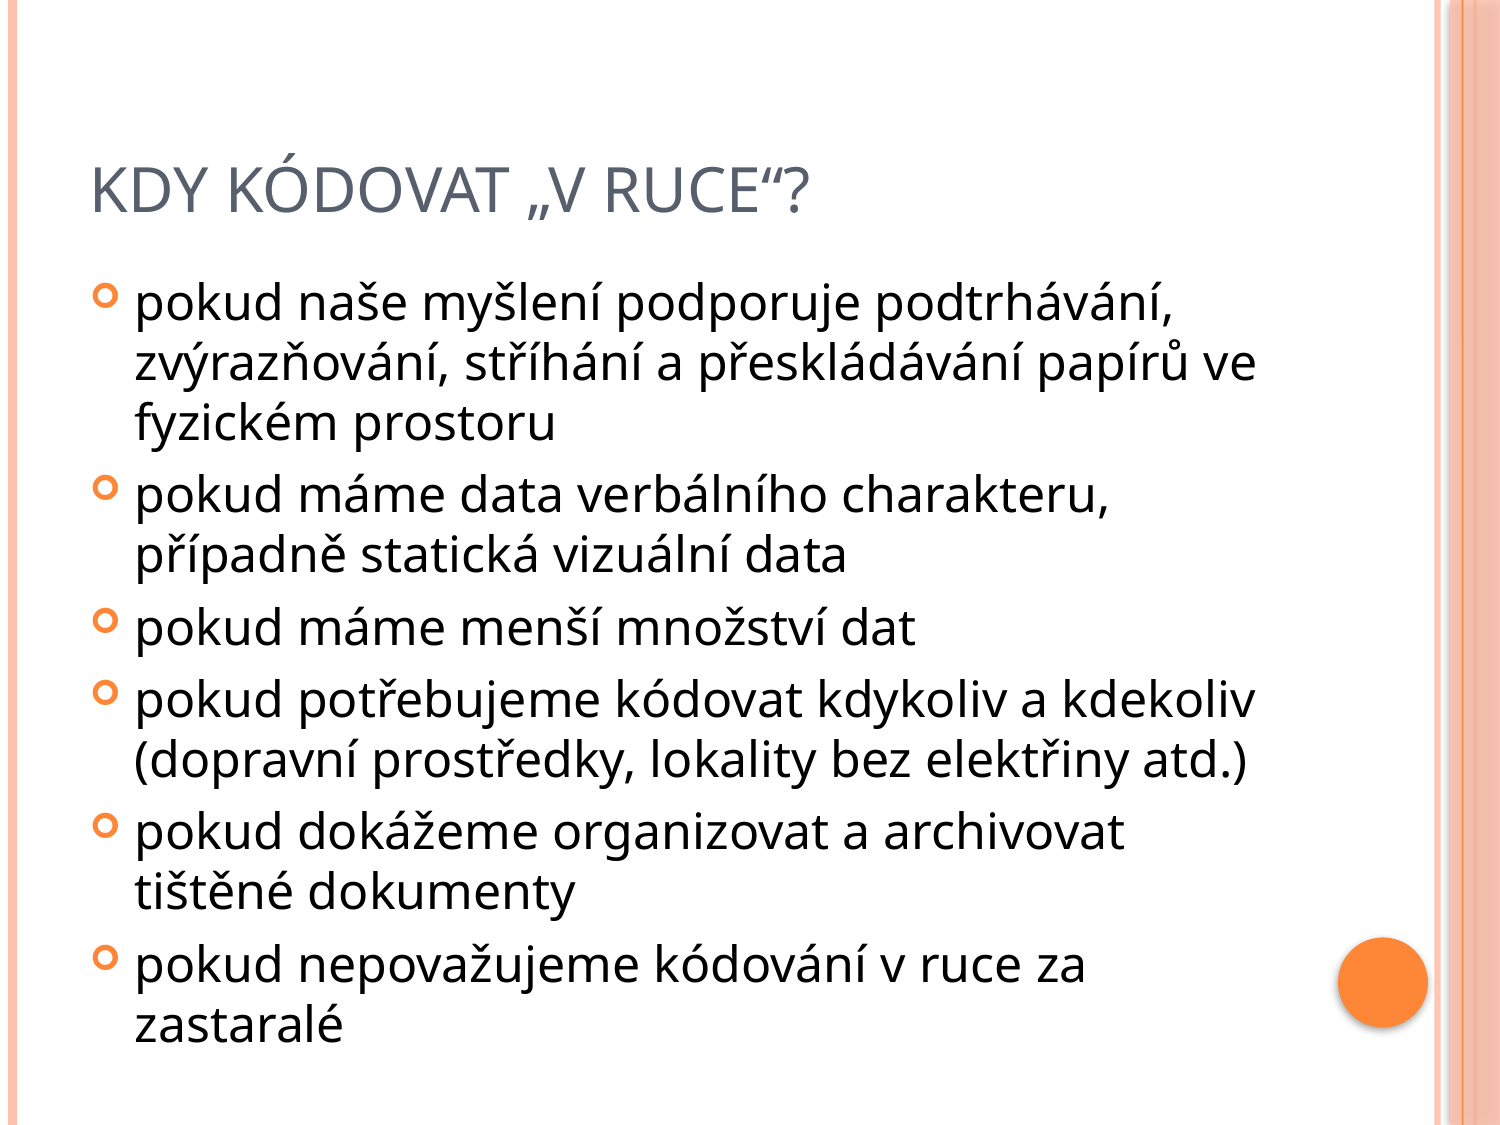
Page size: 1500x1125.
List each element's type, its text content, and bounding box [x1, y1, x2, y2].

list pokud naše myšlení podporuje podtrhávání, zvýrazňování, stříhání a přeskládávání papírů ve fyzickém prostoru pokud máme data verbálního charakteru, případně statická vizuální data pokud máme menší množství dat pokud potřebujeme kódovat kdykoliv a kdekoliv (dopravní prostředky, lokality bez elektřiny atd.) pokud dokážeme organizovat a archivovat tištěné dokumenty pokud nepovažujeme kódování v ruce za zastaralé [75, 262, 1300, 1062]
title Kdy kódovat „v ruce“? [75, 45, 1300, 233]
